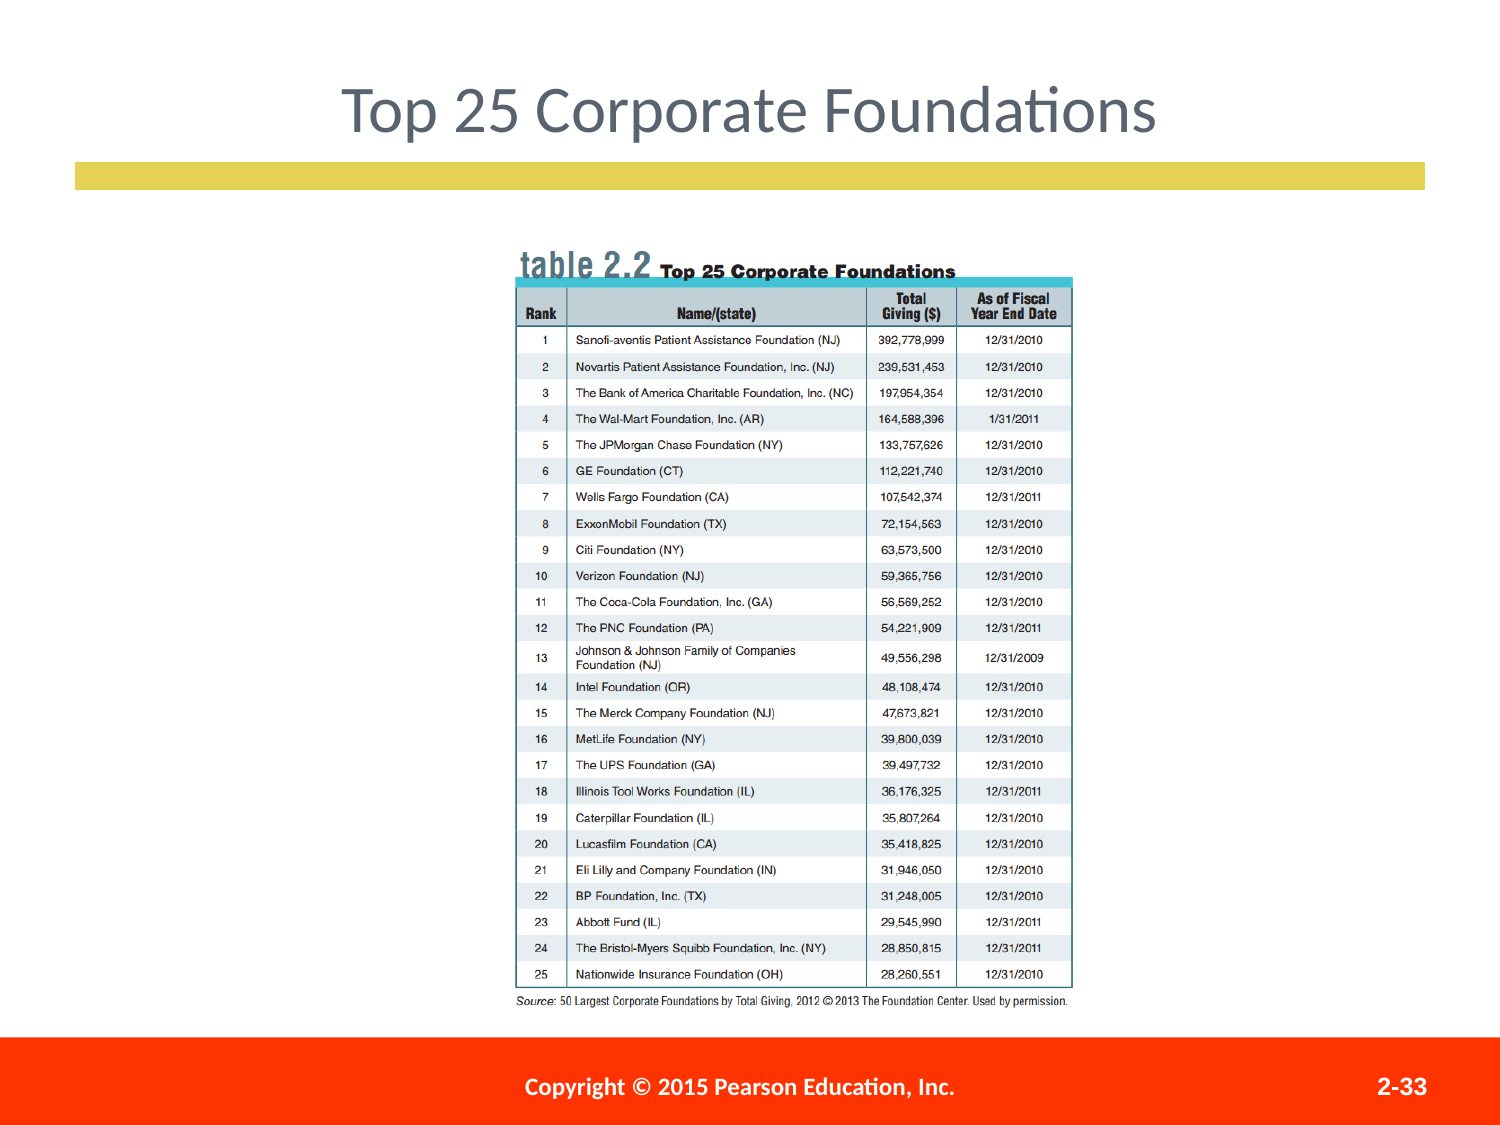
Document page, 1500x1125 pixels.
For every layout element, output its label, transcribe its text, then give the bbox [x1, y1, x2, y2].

title Top 25 Corporate Foundations [74, 12, 1426, 201]
picture [509, 237, 1083, 1014]
